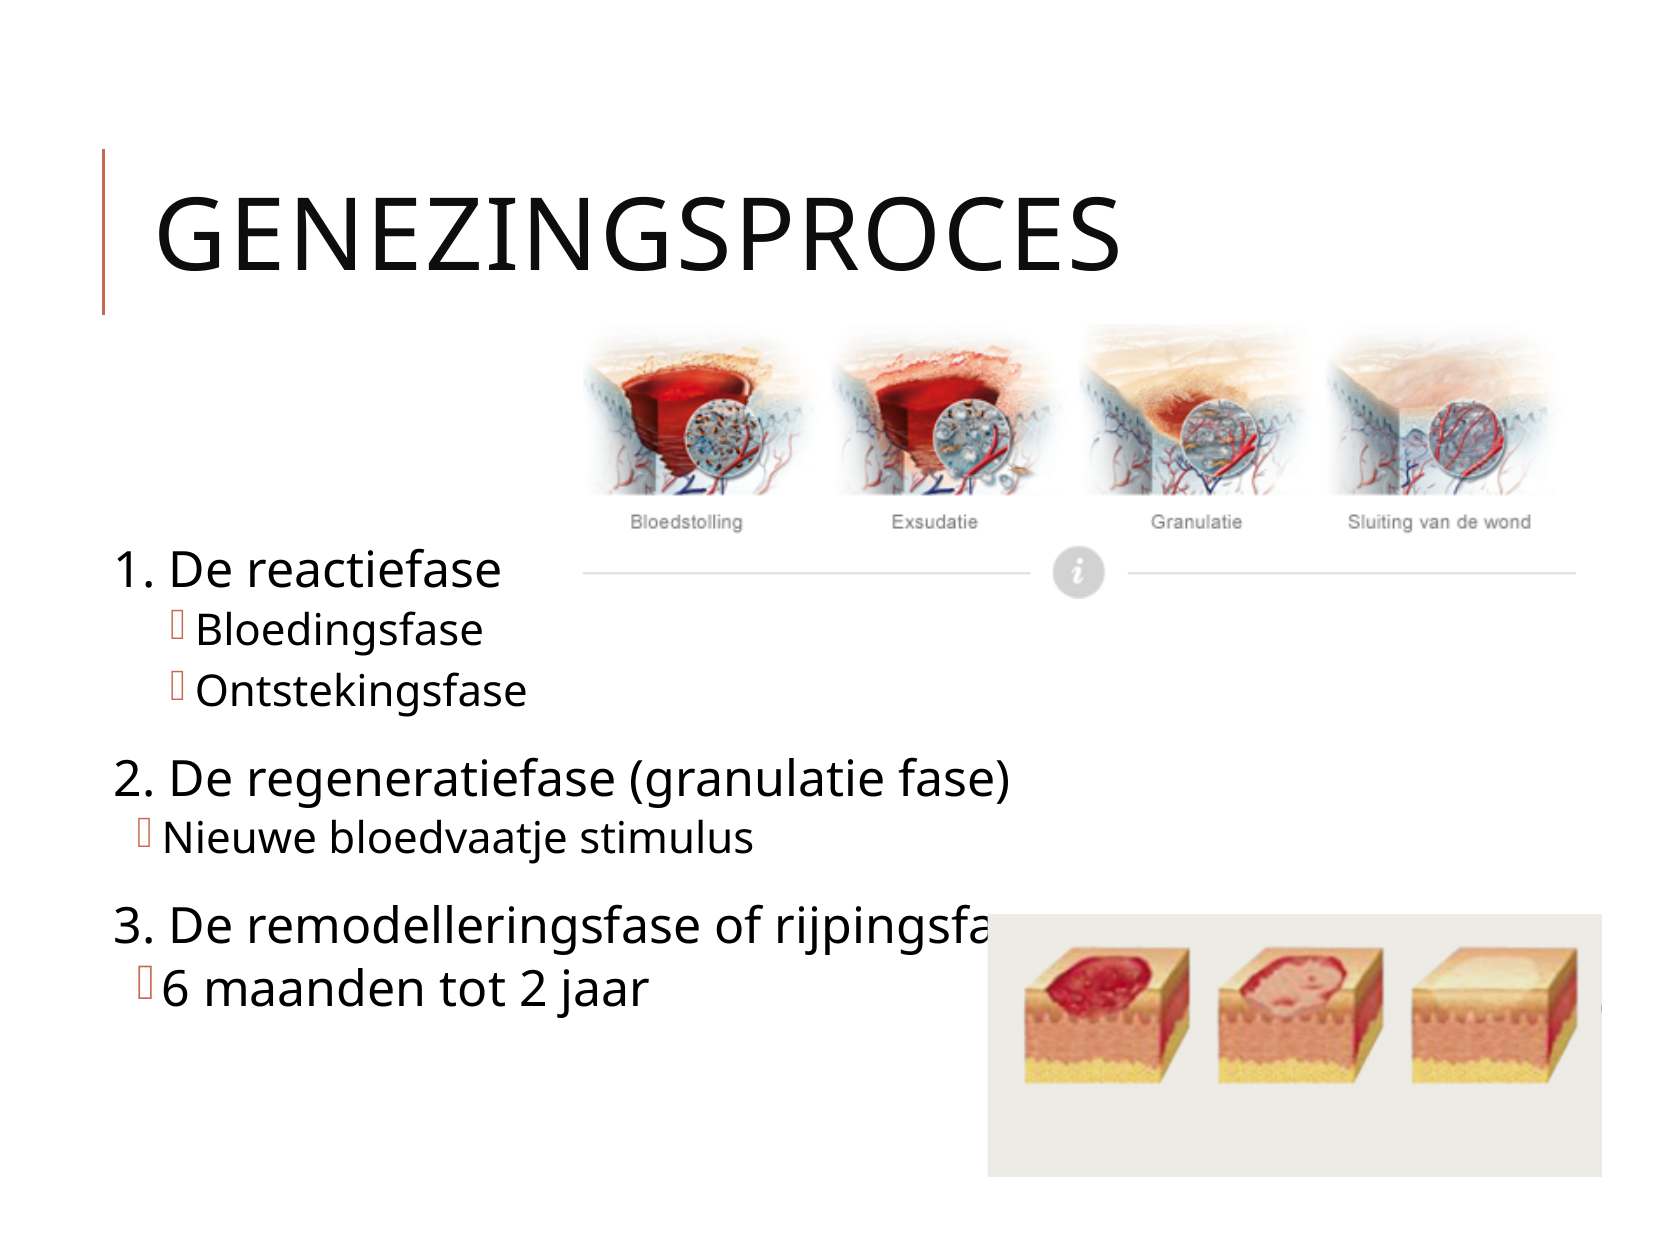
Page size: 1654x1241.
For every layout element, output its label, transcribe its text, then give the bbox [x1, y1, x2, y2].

title GENEZINGSPROCES [138, 105, 1458, 377]
picture [582, 324, 1577, 599]
picture [987, 913, 1603, 1177]
list 1. De reactiefase Bloedingsfase Ontstekingsfase 2. De regeneratiefase (granulatie fase) Nieuwe bloedvaatje stimulus 3. De remodelleringsfase of rijpingsfase 6 maanden tot 2 jaar [106, 537, 1552, 1097]
